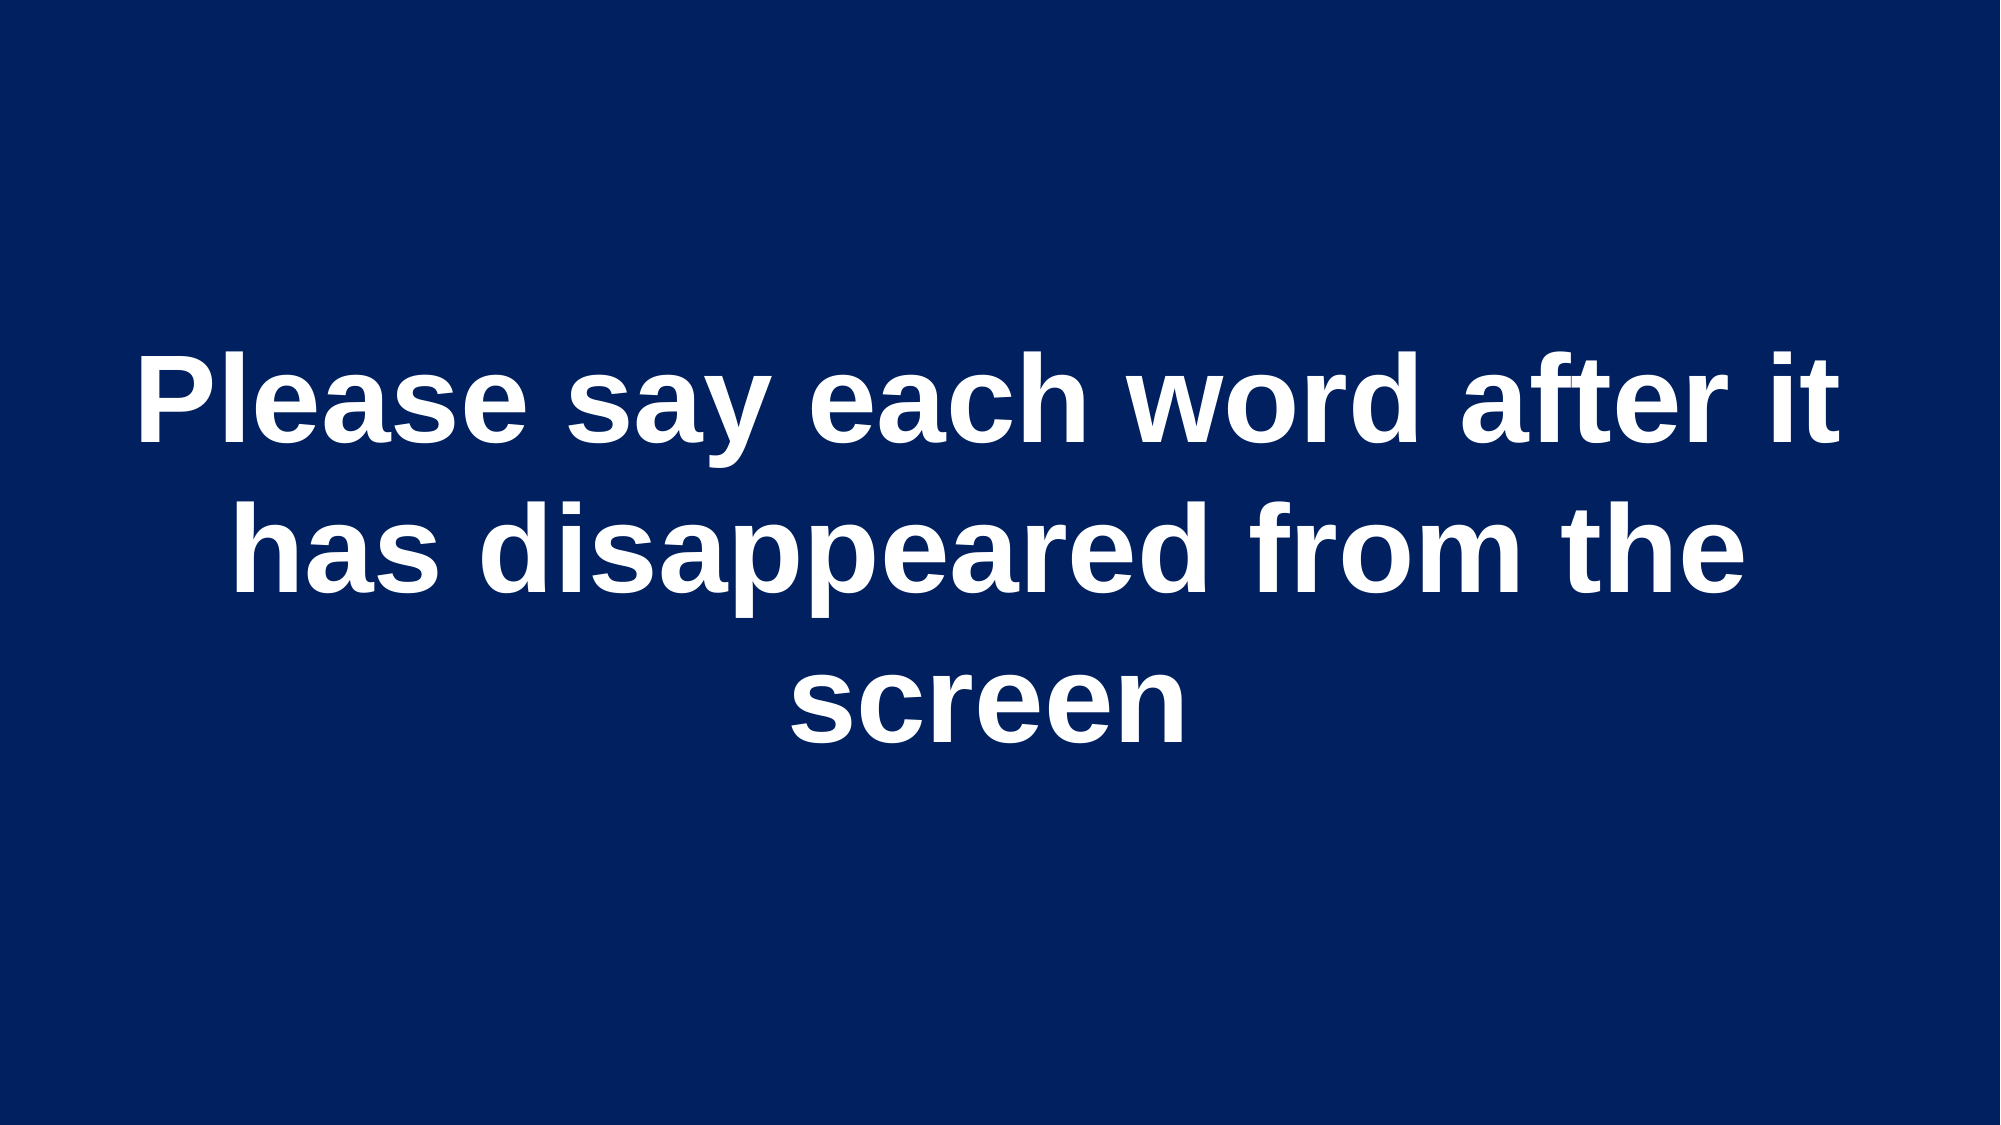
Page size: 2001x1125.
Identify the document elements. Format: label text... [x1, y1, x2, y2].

text_box Please say each word after it has disappeared from the screen [37, 310, 1940, 776]
